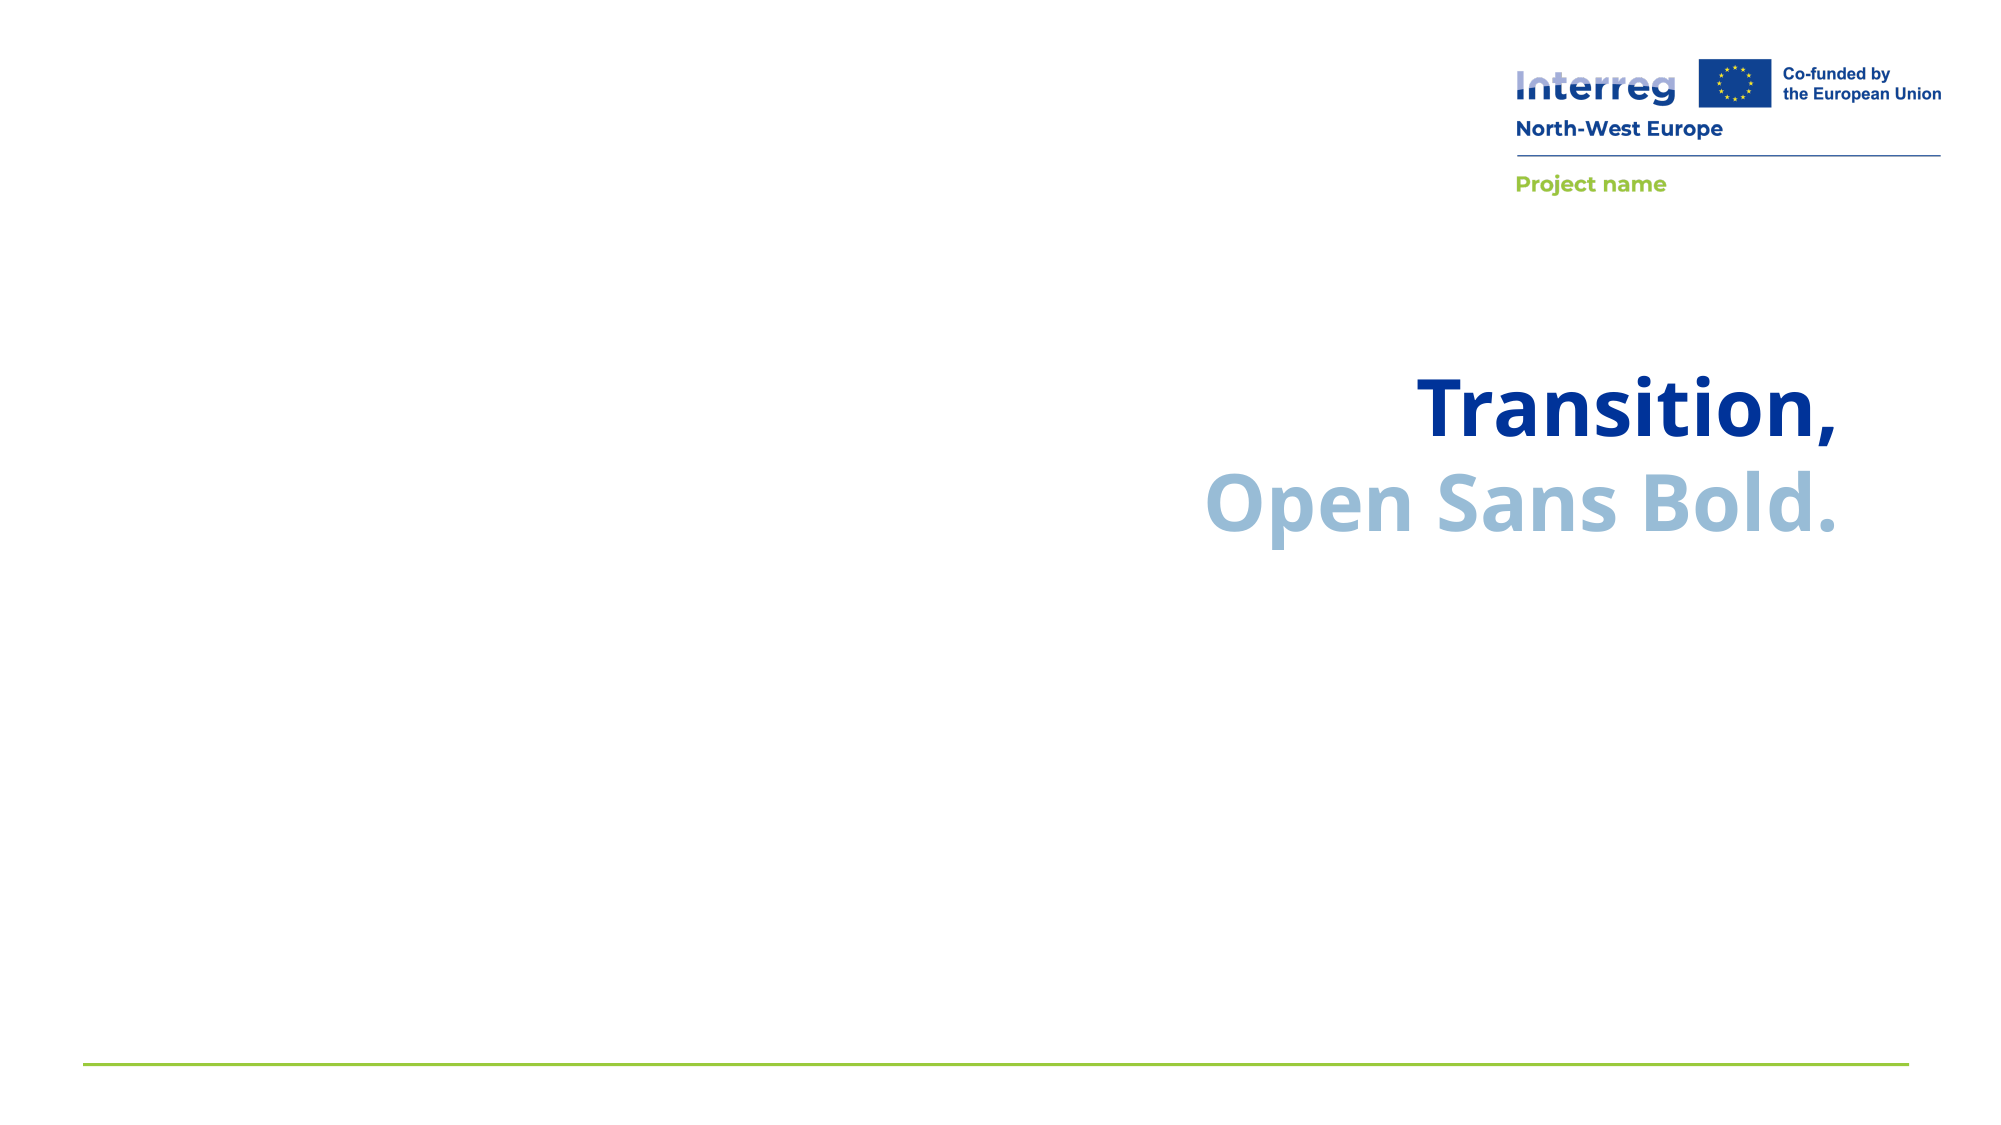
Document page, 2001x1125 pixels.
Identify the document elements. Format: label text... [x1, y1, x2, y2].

picture [1458, 0, 2000, 251]
text_box Transition, Open Sans Bold. [578, 349, 1854, 709]
